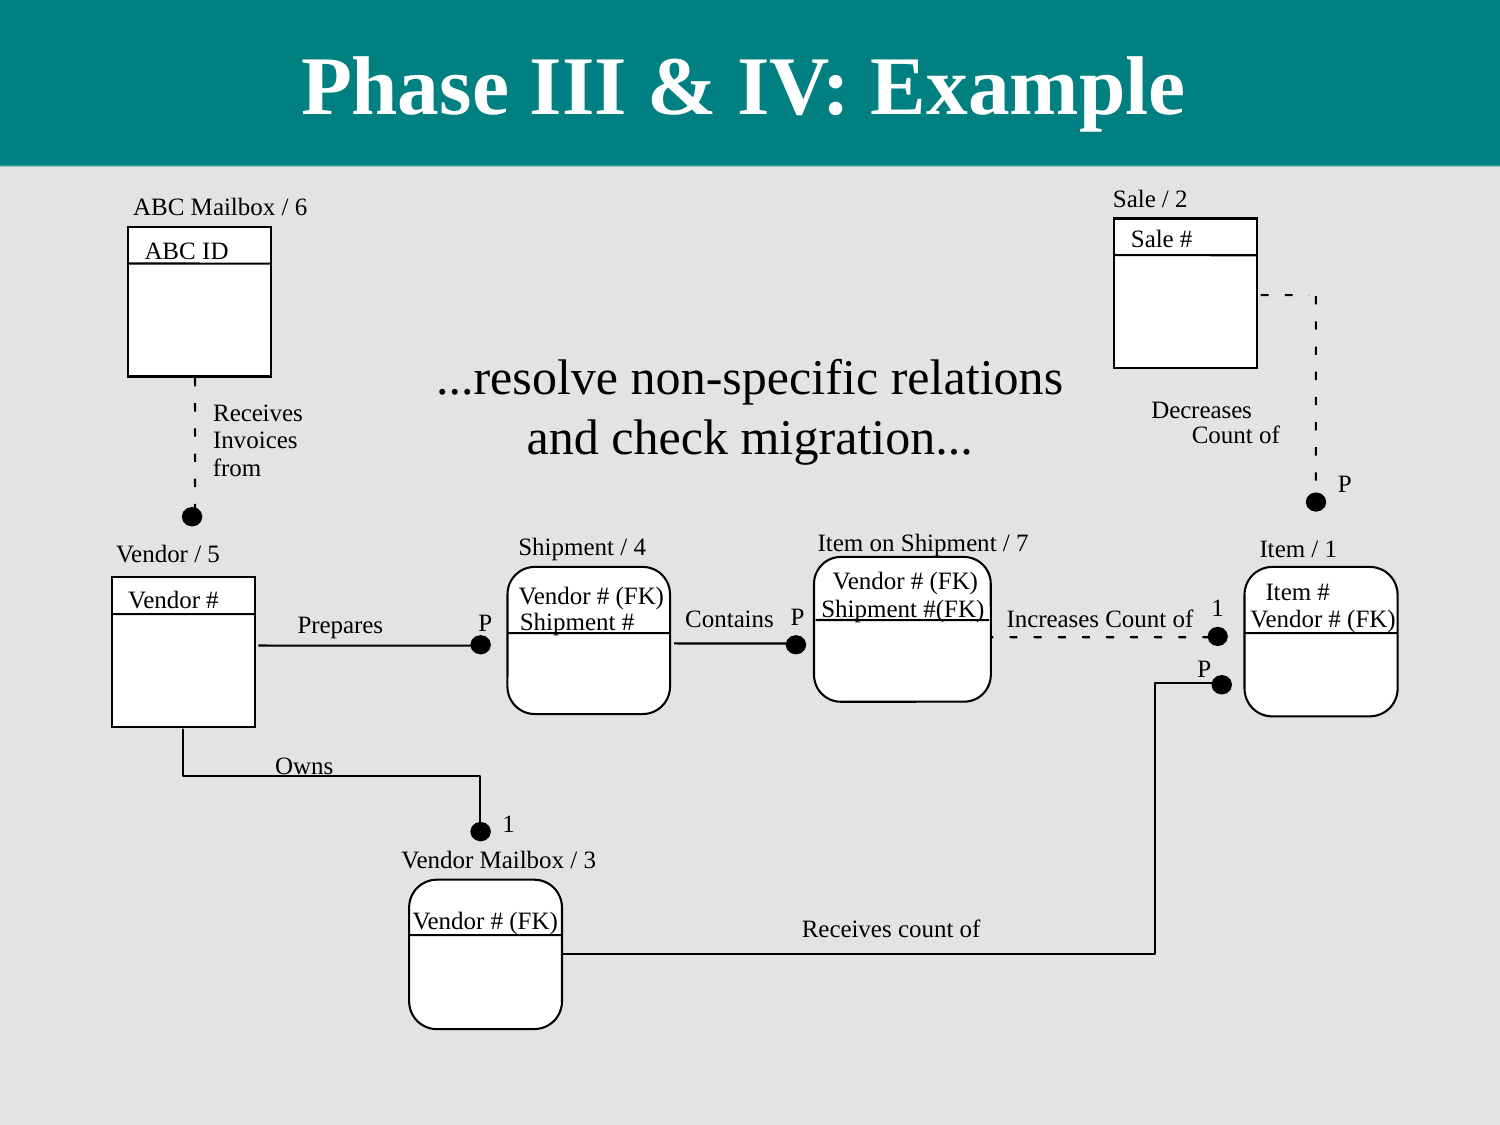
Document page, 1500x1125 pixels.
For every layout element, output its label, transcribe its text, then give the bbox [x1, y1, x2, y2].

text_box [99, 175, 1413, 1030]
title Phase III & IV: Example [0, 23, 1488, 140]
picture [0, 0, 1500, 1125]
